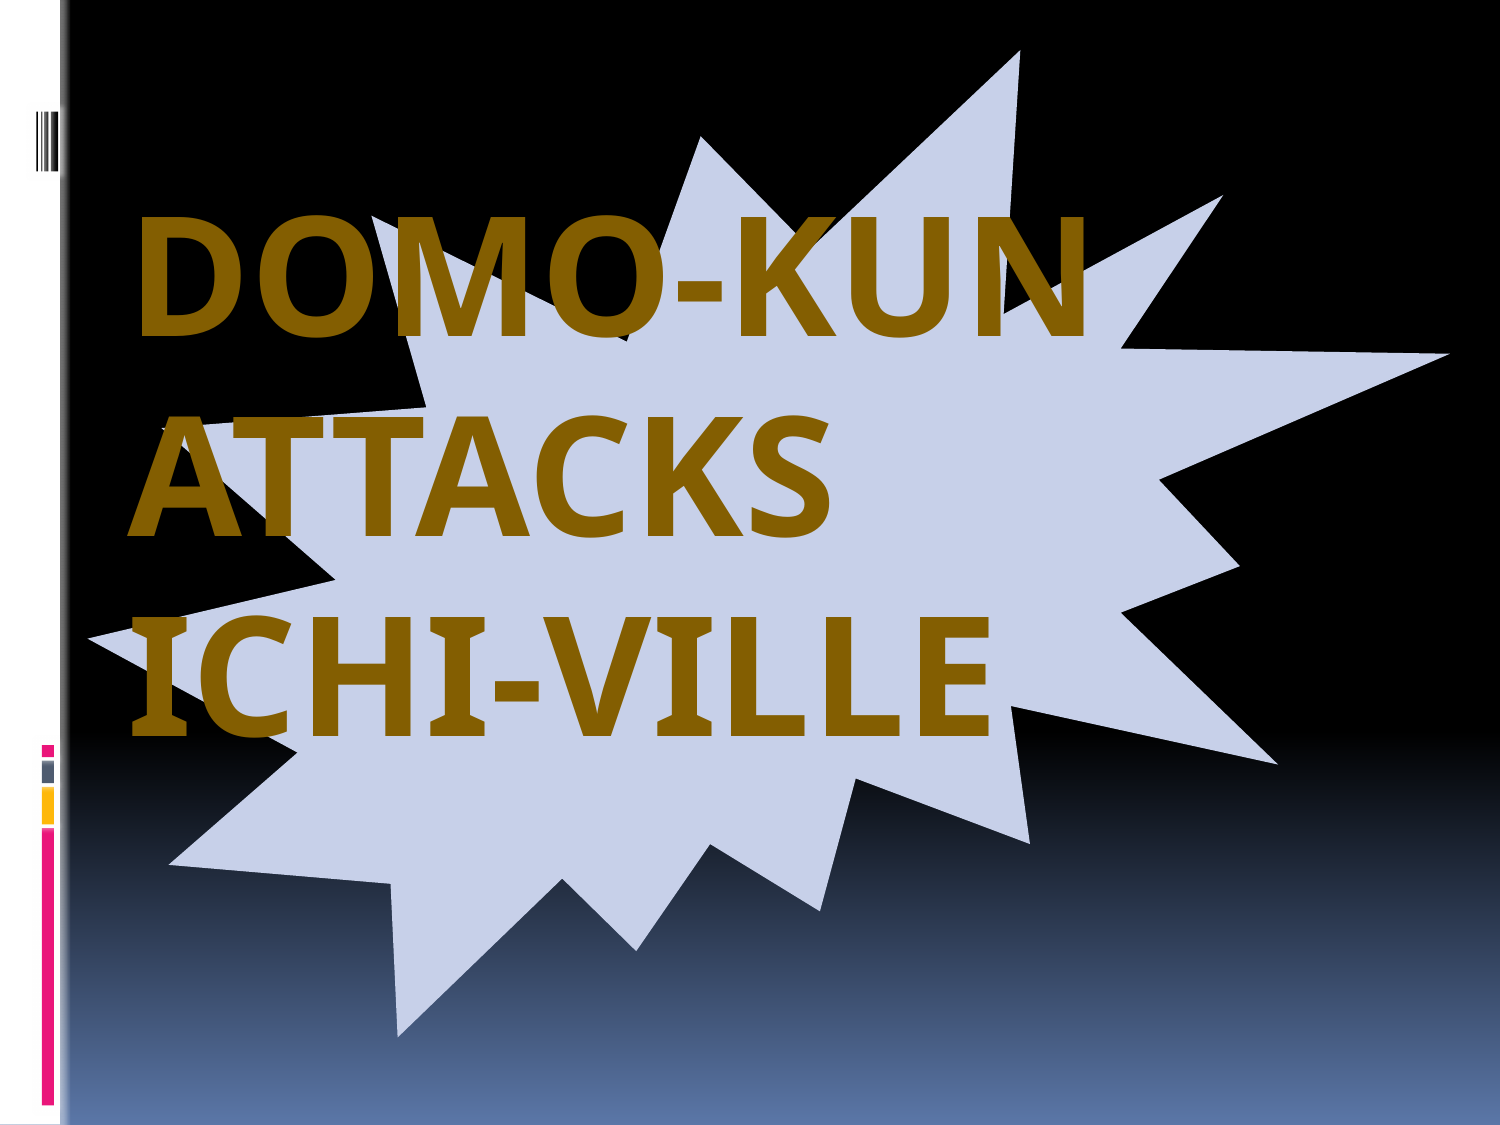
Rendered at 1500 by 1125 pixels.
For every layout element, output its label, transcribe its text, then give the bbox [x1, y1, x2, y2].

text_box [689, 134, 729, 162]
title Domo-kun Attacks Ichi-ville [112, 162, 1388, 838]
text_box [85, 631, 112, 654]
text_box [1009, 838, 1032, 846]
text_box [1388, 351, 1452, 383]
text_box [166, 838, 842, 1039]
text_box [899, 48, 1022, 162]
